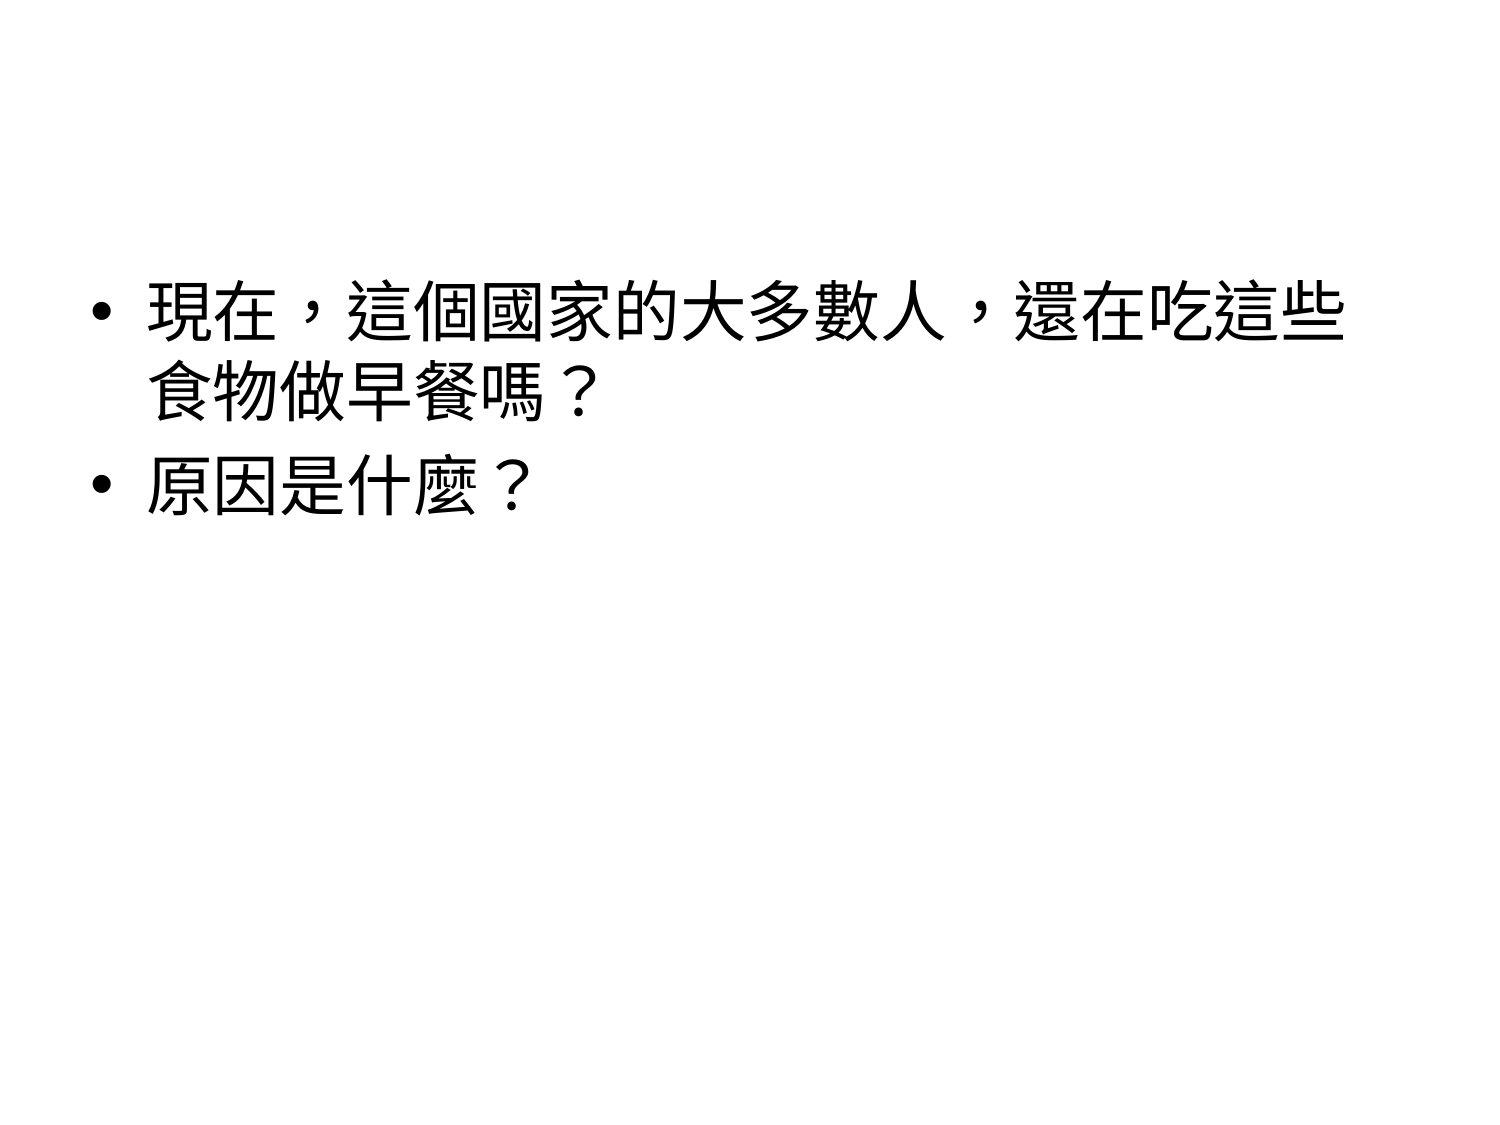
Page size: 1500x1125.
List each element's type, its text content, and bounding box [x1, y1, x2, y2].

list 現在，這個國家的大多數人，還在吃這些食物做早餐嗎？ 原因是什麼？ [75, 262, 1425, 1005]
